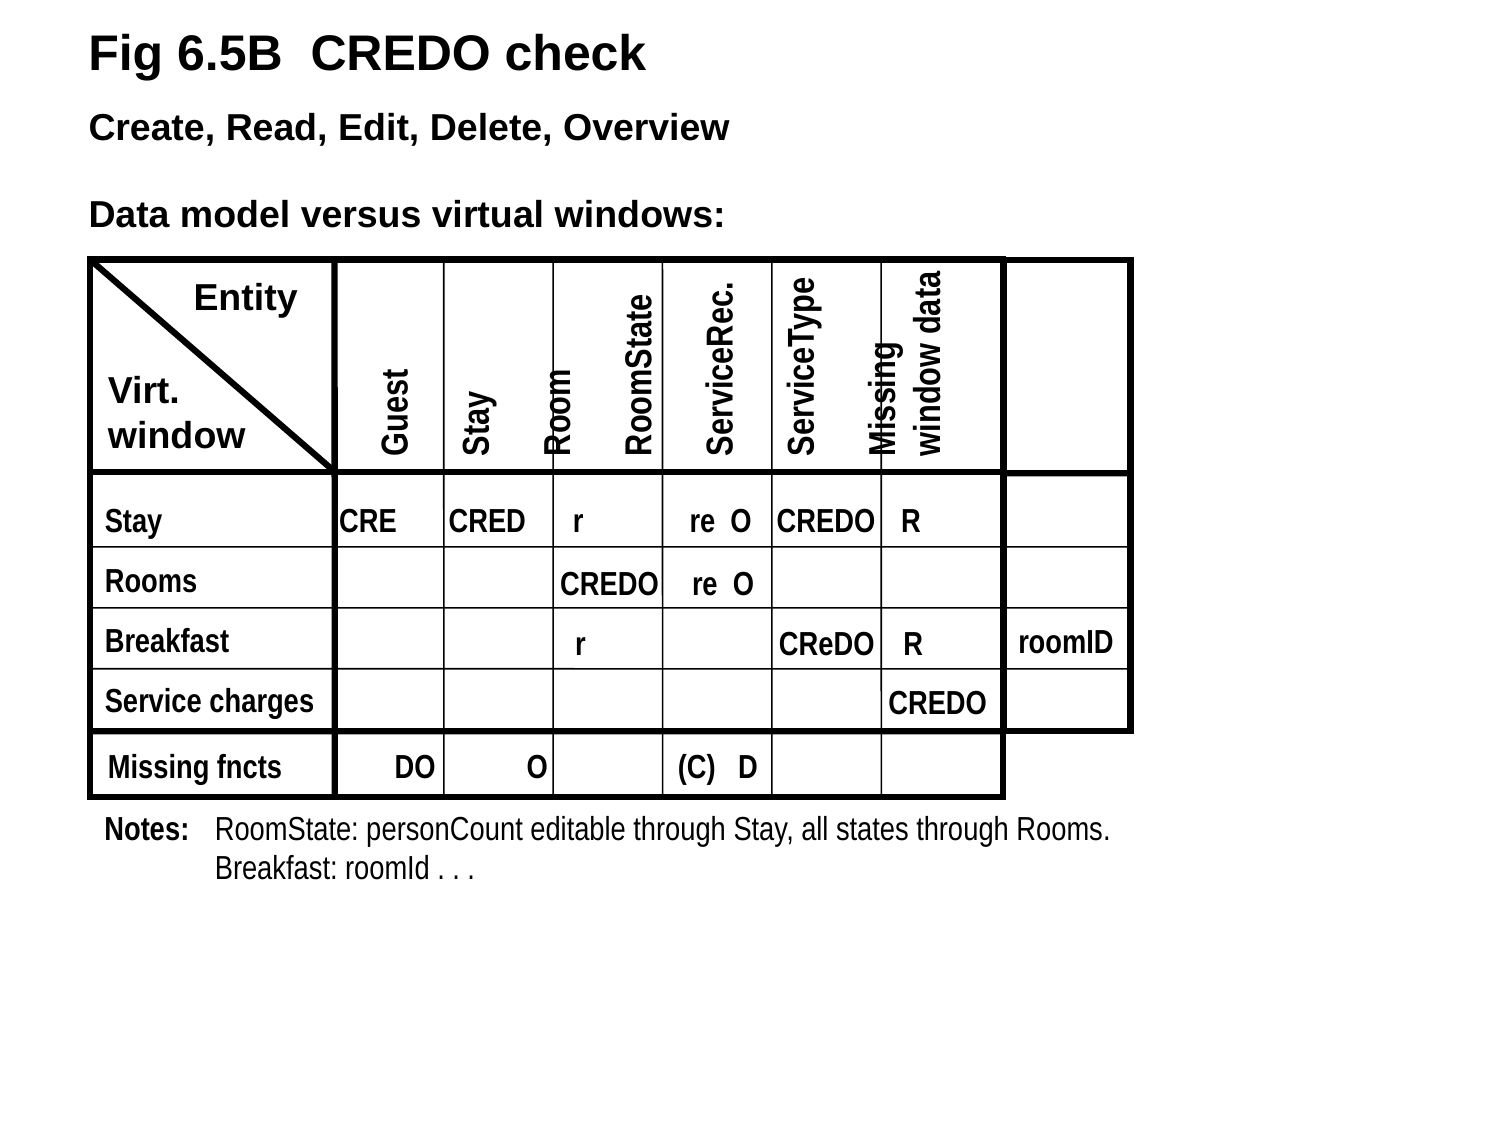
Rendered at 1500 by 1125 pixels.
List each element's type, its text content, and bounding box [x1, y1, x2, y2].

text_box [90, 732, 329, 797]
text_box Missing fncts DO O (C) D [885, 717, 1007, 787]
text_box Notes: RoomState: personCount editable through Stay, all states through Rooms. Breakfast: roomId . . . [89, 799, 1127, 895]
text_box [1003, 259, 1131, 473]
text_box Missing fncts DO O (C) D [93, 717, 329, 787]
text_box Fig 6.5B CREDO check [73, 12, 1228, 88]
text_box [1006, 669, 1131, 732]
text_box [334, 259, 882, 798]
text_box CREDO re O r CReDO R CREDO [92, 534, 329, 743]
text_box roomID [1006, 592, 1131, 669]
text_box Create, Read, Edit, Delete, Overview [73, 95, 745, 156]
text_box Data model versus virtual windows: [73, 182, 741, 243]
text_box Virt. window [93, 358, 261, 463]
text_box [90, 259, 331, 546]
text_box [885, 787, 1003, 797]
text_box [882, 259, 1003, 534]
text_box CREDO re O r CReDO R CREDO [885, 534, 1006, 717]
text_box Entity [178, 265, 313, 326]
text_box [1003, 474, 1131, 592]
